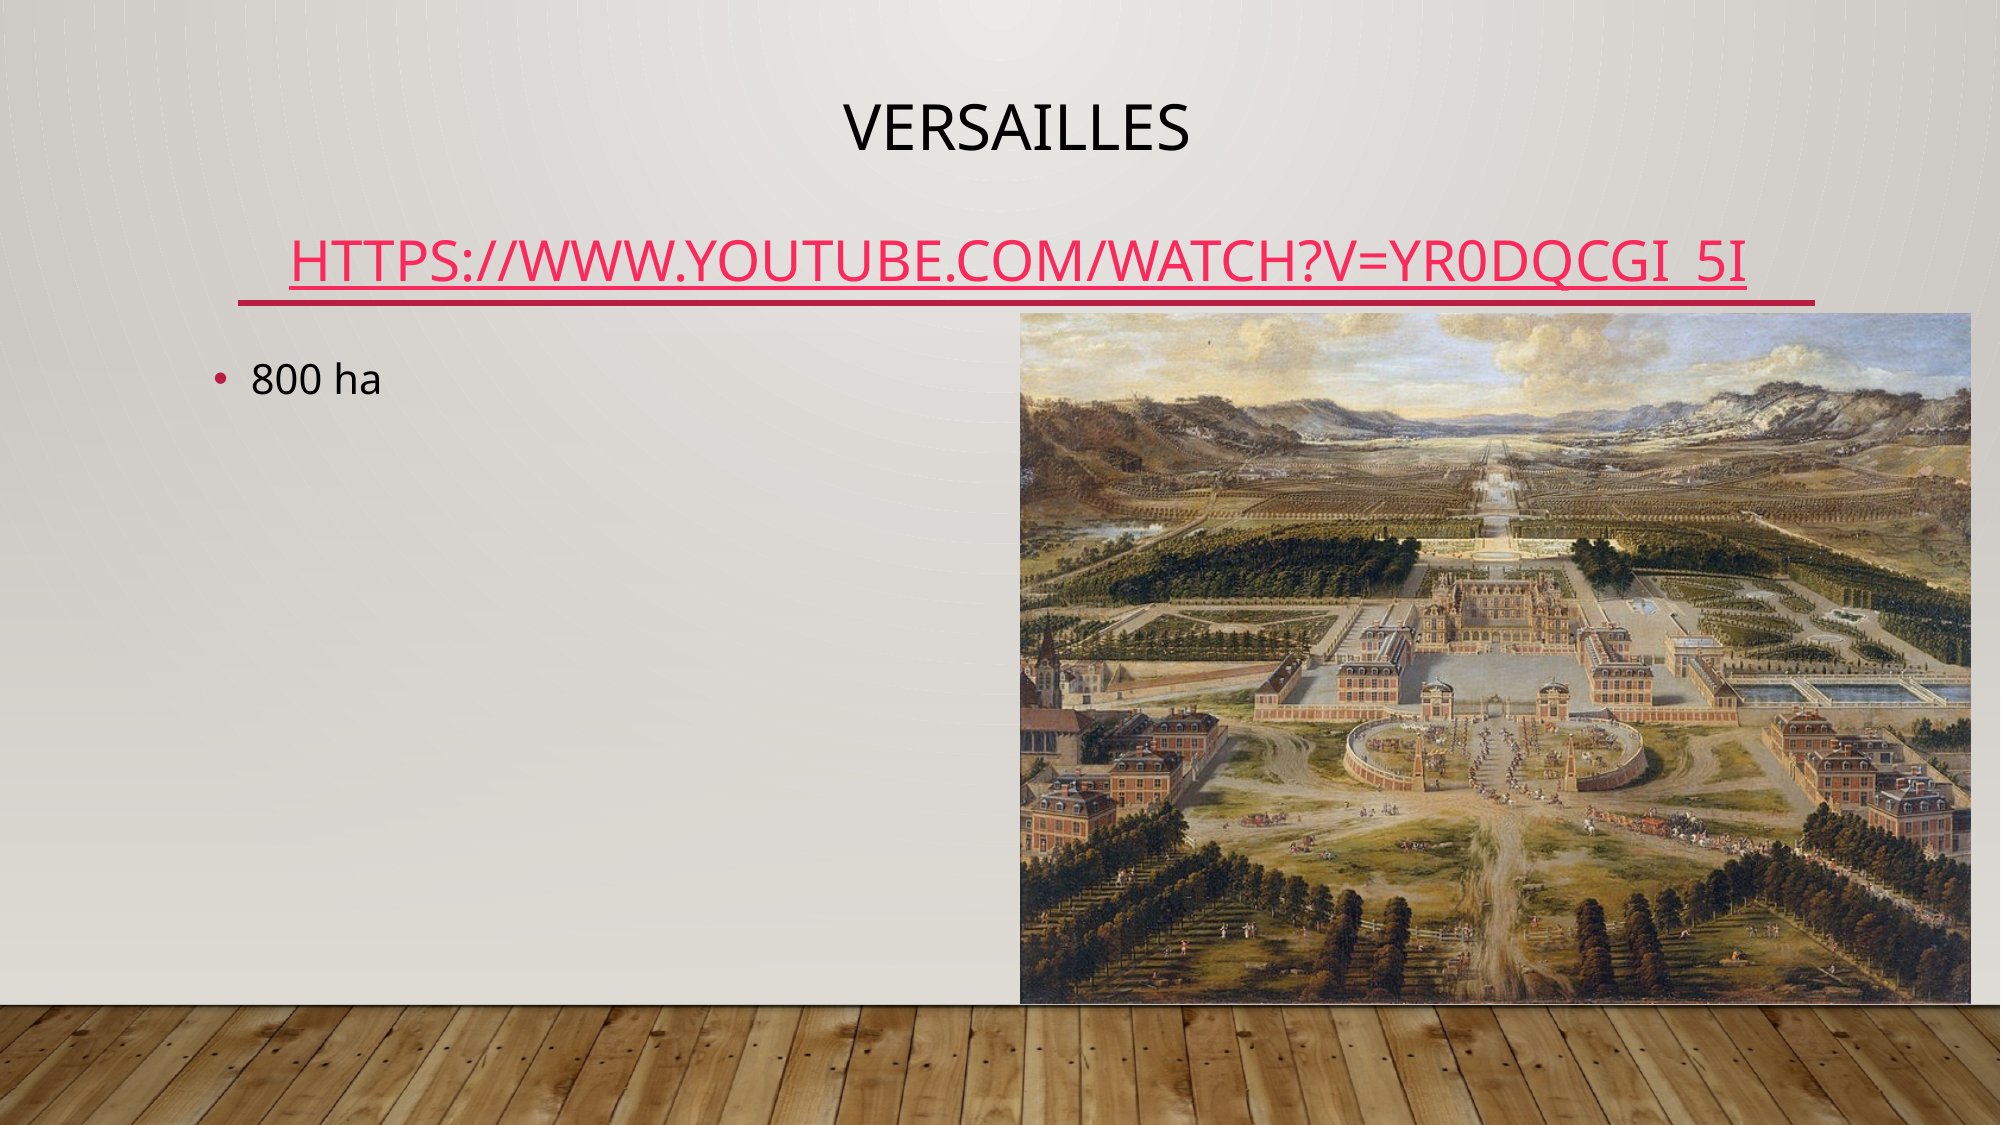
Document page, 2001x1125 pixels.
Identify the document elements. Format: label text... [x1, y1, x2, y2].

title Versailles https://www.youtube.com/watch?v=YR0DqcgI_5I [237, 87, 1814, 306]
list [1020, 313, 1971, 1004]
picture [0, 1005, 2000, 1125]
list 800 ha [198, 335, 961, 900]
